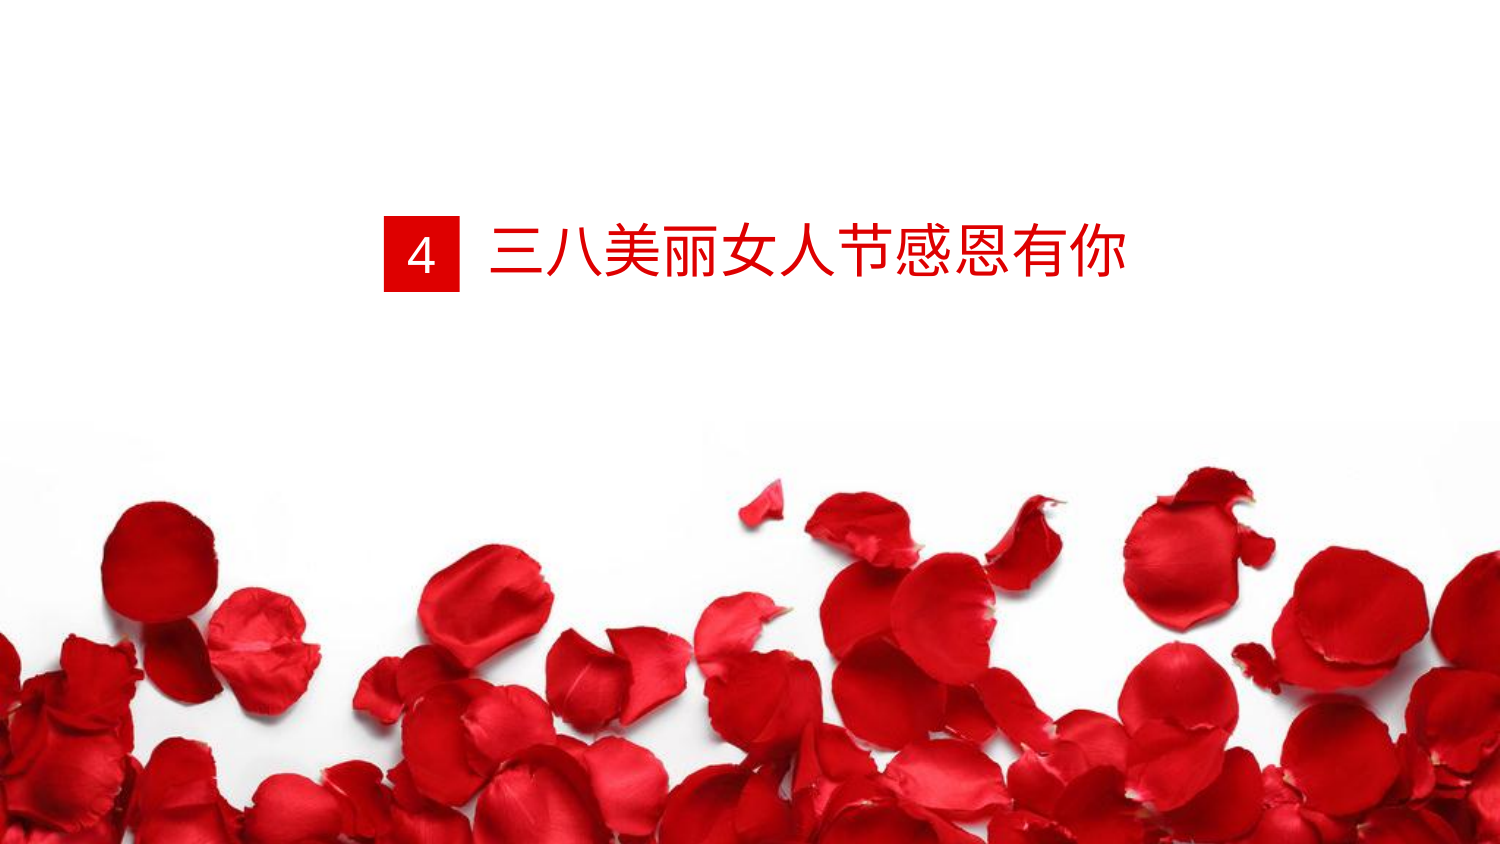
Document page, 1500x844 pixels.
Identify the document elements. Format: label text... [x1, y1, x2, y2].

text_box 三八美丽女人节感恩有你 [451, 209, 1164, 291]
text_box 4 [383, 216, 460, 292]
picture [0, 421, 1500, 844]
